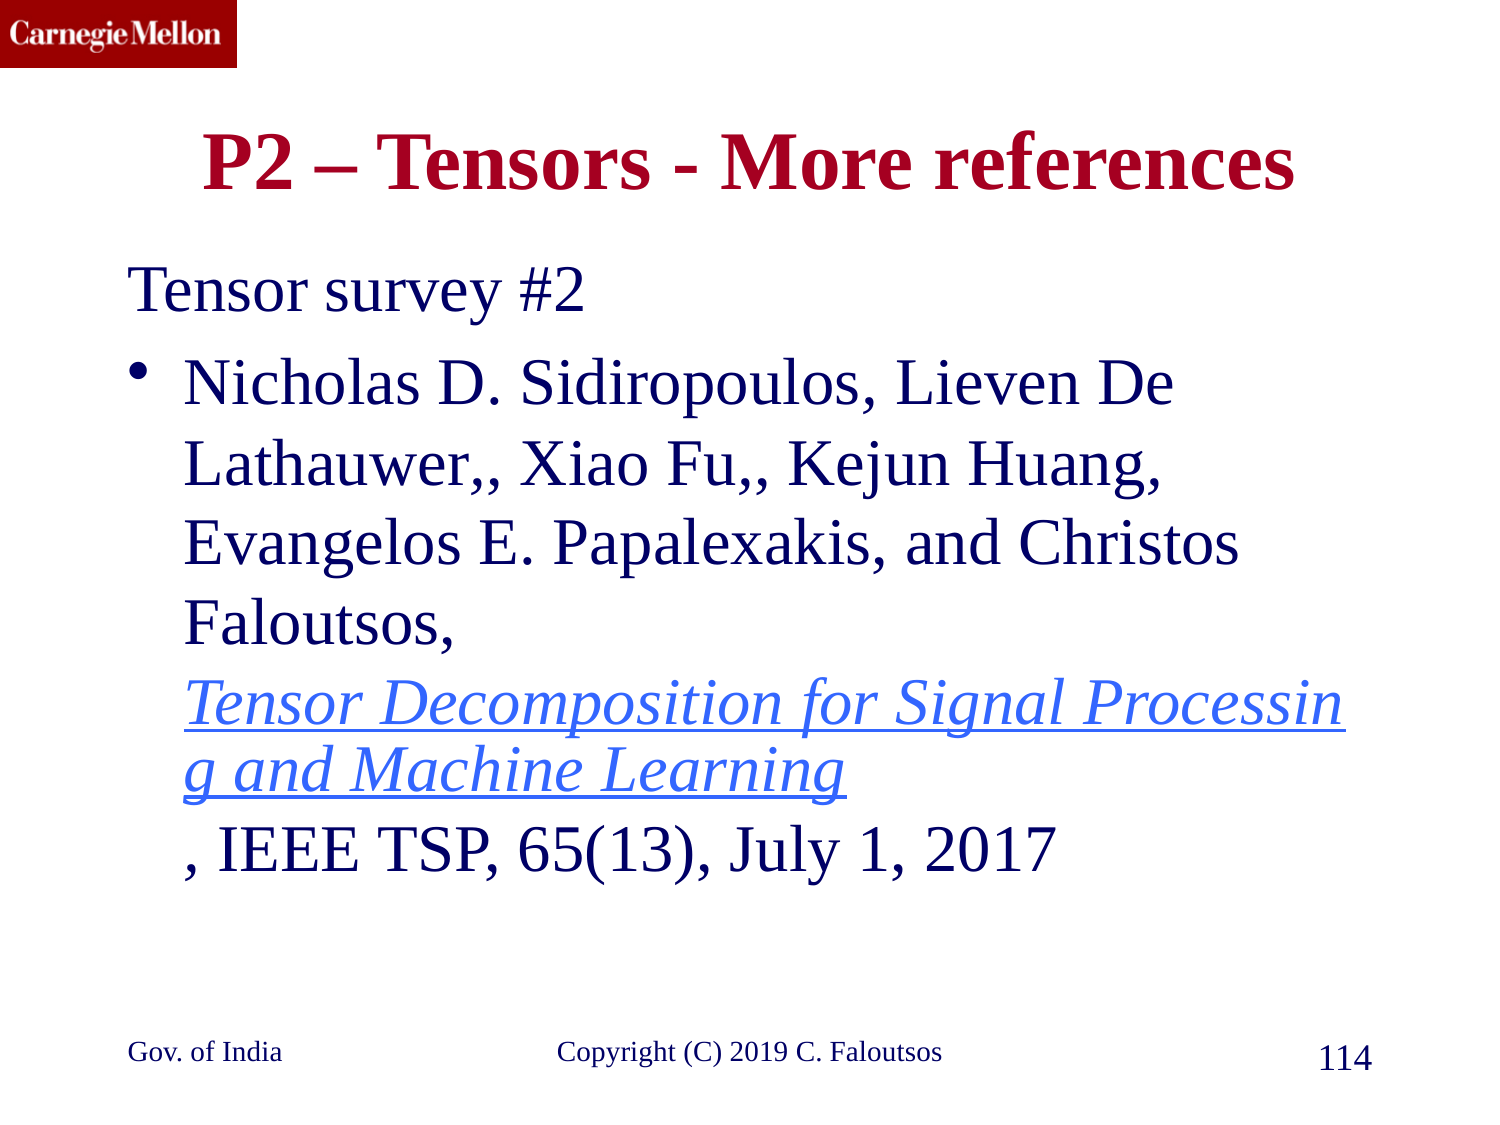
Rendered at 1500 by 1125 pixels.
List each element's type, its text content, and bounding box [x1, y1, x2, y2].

list Tensor survey #2 Nicholas D. Sidiropoulos, Lieven De Lathauwer,, Xiao Fu,, Kejun Huang, Evangelos E. Papalexakis, and Christos Faloutsos, Tensor Decomposition for Signal Processing and Machine Learning, IEEE TSP, 65(13), July 1, 2017 [112, 237, 1388, 1001]
slide_number 114 [1074, 1024, 1388, 1101]
footer Copyright (C) 2019 C. Faloutsos [512, 1024, 988, 1101]
title P2 – Tensors - More references [112, 99, 1388, 213]
picture [0, 0, 237, 68]
slide_number Gov. of India [112, 1024, 426, 1101]
